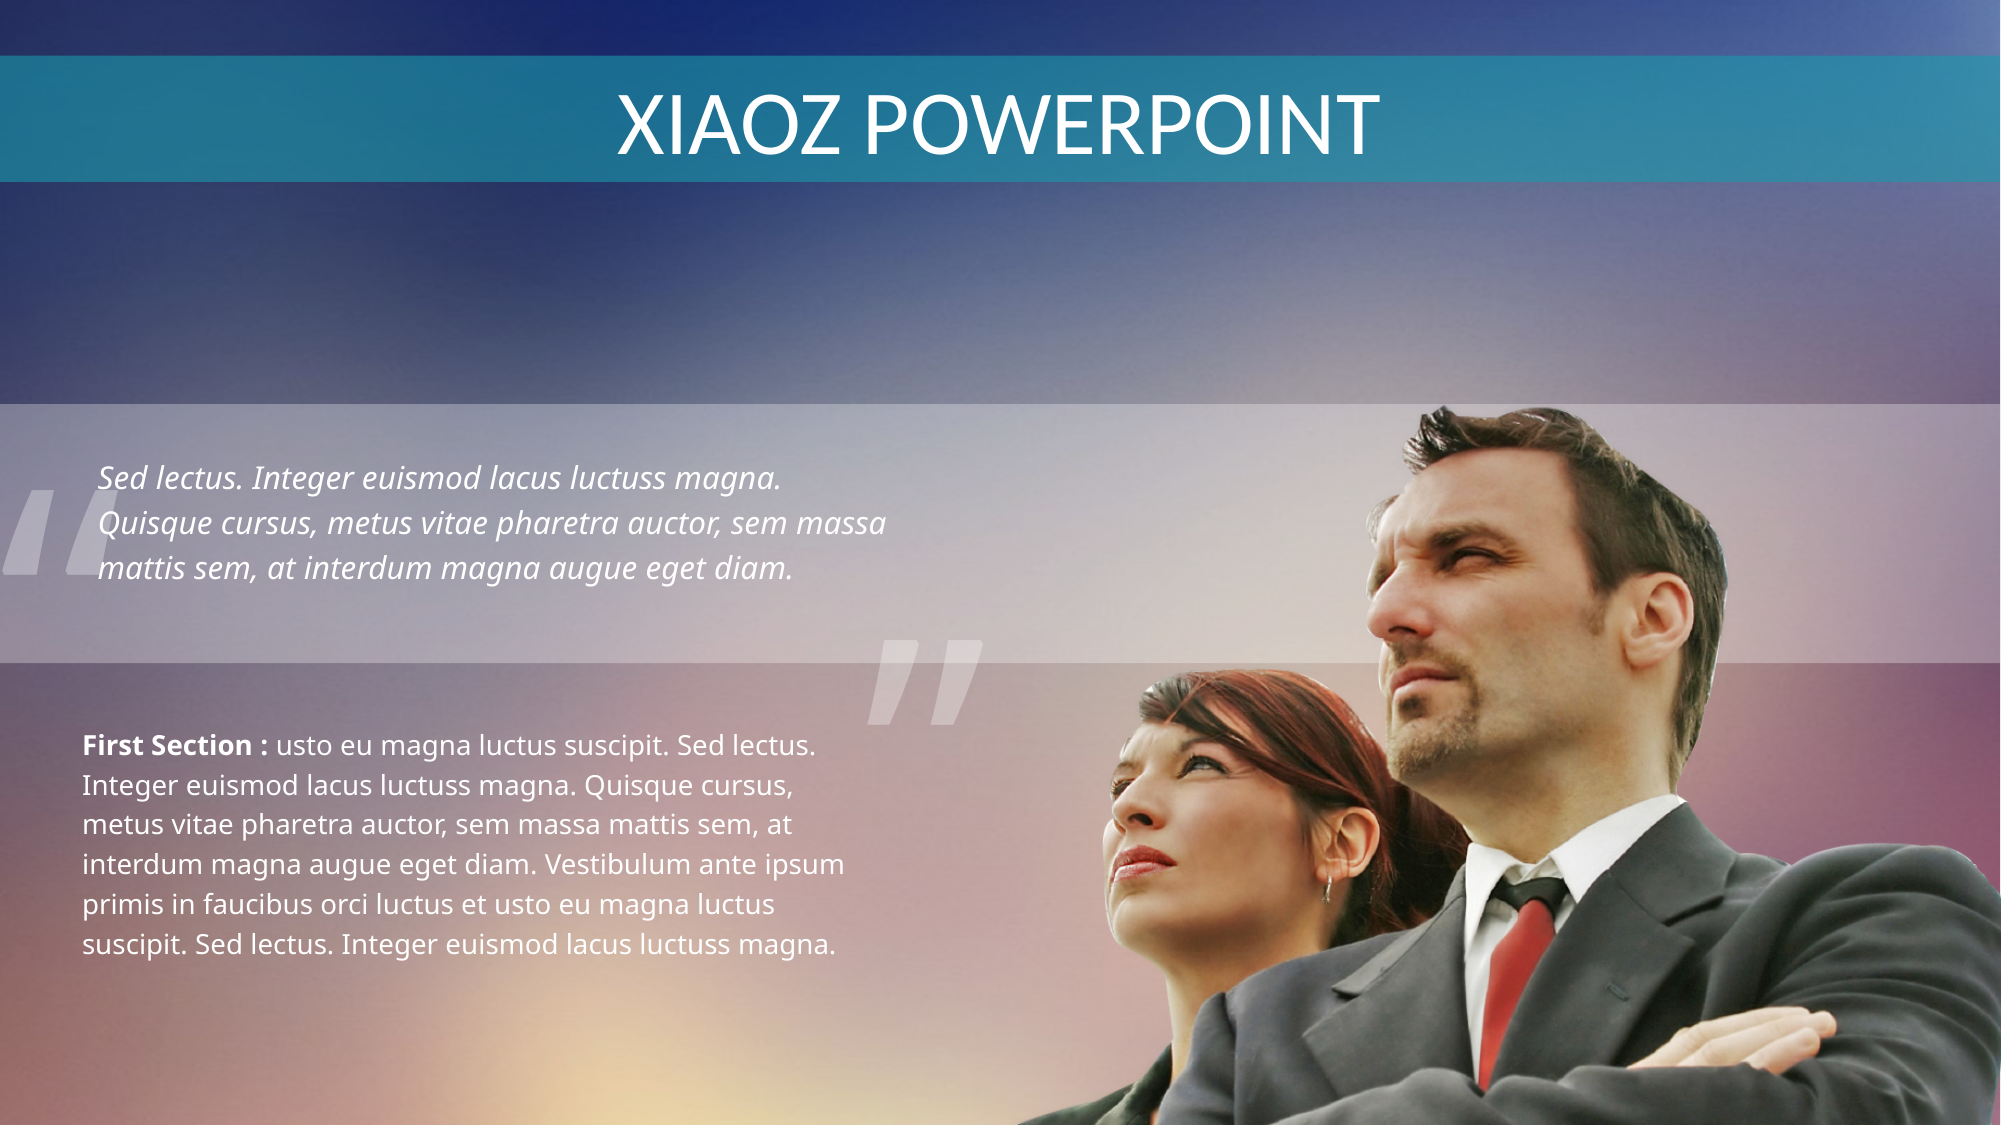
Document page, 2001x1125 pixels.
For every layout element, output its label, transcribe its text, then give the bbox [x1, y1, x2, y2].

text_box First Section : usto eu magna luctus suscipit. Sed lectus. Integer euismod lacus luctuss magna. Quisque cursus, metus vitae pharetra auctor, sem massa mattis sem, at interdum magna augue eget diam. Vestibulum ante ipsum primis in faucibus orci luctus et usto eu magna luctus suscipit. Sed lectus. Integer euismod lacus luctuss magna. [67, 713, 890, 972]
text_box [0, 55, 998, 183]
text_box [204, 403, 998, 451]
text_box ” [848, 451, 998, 697]
text_box “ [0, 301, 204, 547]
text_box XIAOZ POWERPOINT [278, 55, 998, 181]
picture [0, 0, 2001, 1125]
text_box Sed lectus. Integer euismod lacus luctuss magna. Quisque cursus, metus vitae pharetra auctor, sem massa mattis sem, at interdum magna augue eget diam. [82, 442, 906, 626]
text_box [0, 547, 848, 664]
